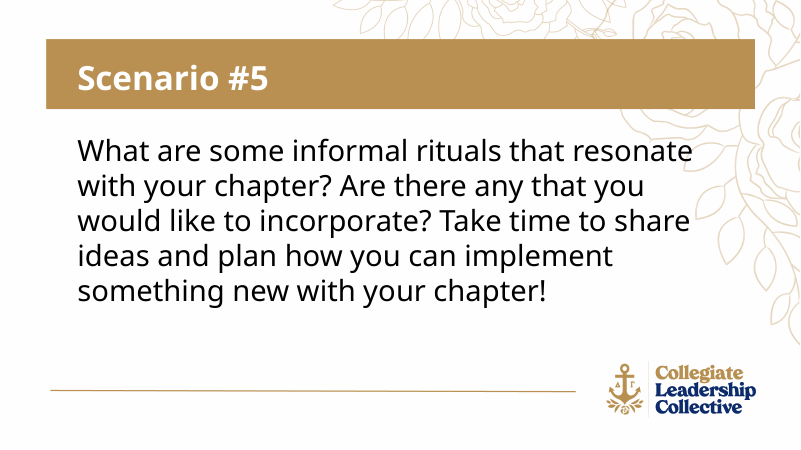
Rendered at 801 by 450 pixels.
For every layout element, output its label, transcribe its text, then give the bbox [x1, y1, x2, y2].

list What are some informal rituals that resonate with your chapter? Are there any that you would like to incorporate? Take time to share ideas and plan how you can implement something new with your chapter! [62, 125, 738, 350]
list Scenario #5 [62, 50, 738, 100]
picture [0, 0, 801, 450]
